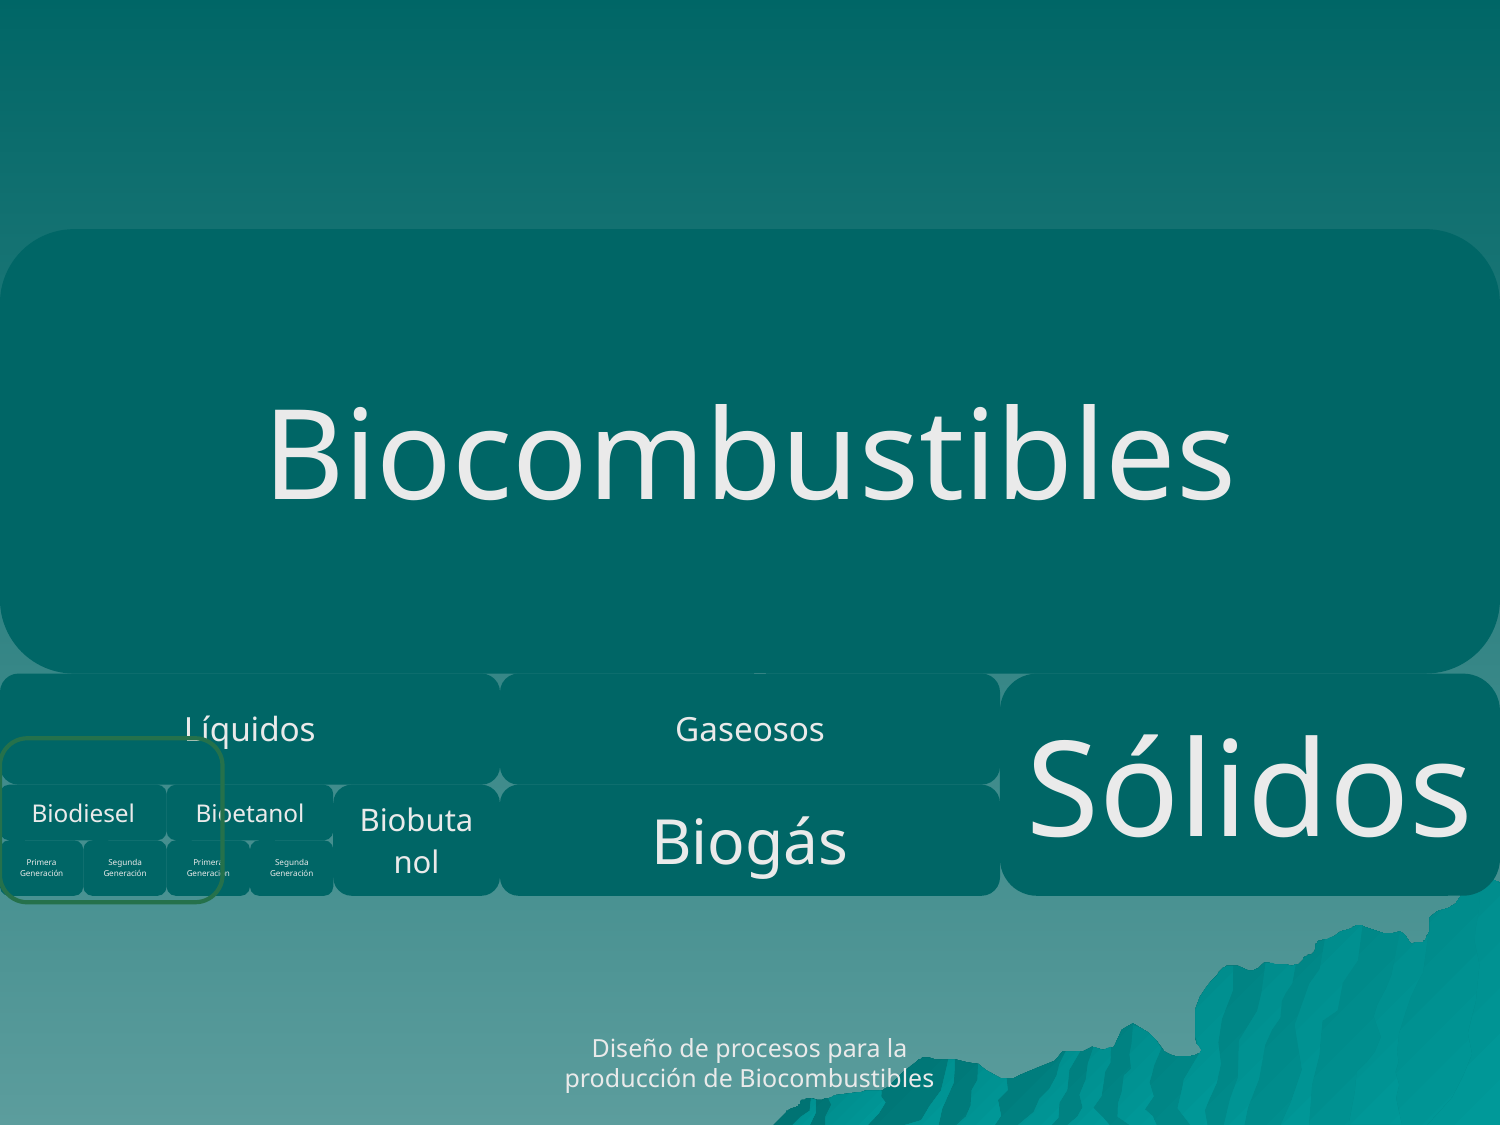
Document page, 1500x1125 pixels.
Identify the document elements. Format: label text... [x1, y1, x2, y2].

footer Diseño de procesos para la producción de Biocombustibles [512, 1024, 988, 1101]
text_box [0, 228, 1500, 897]
